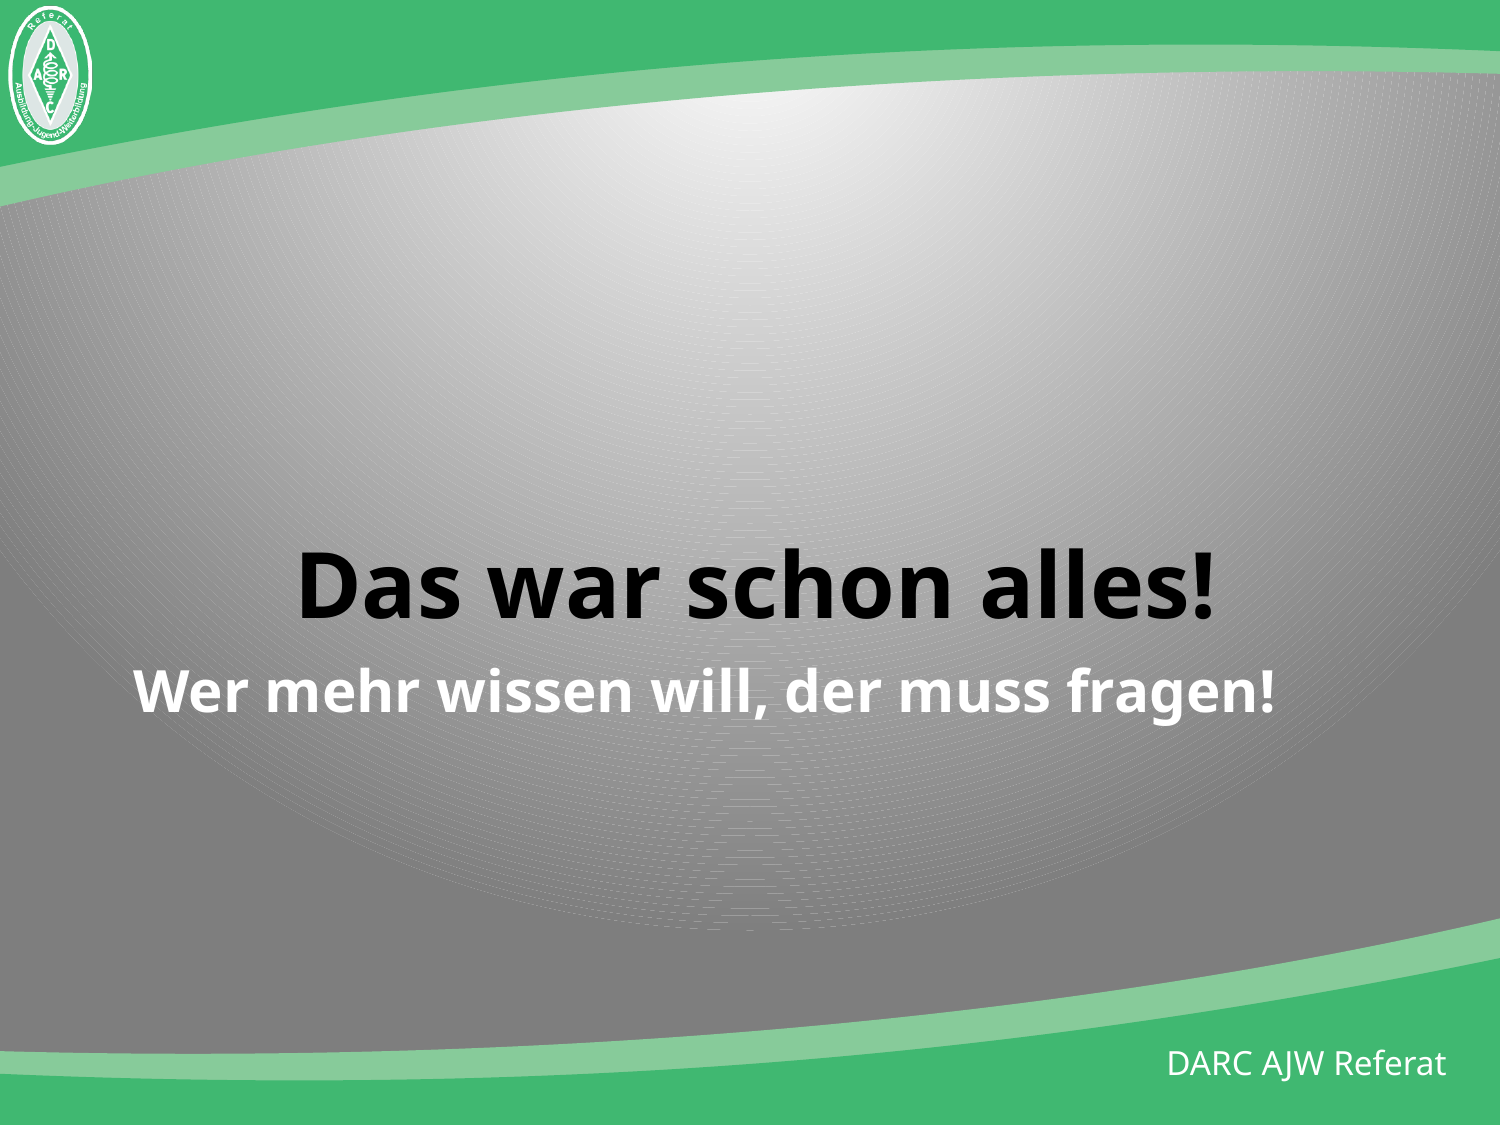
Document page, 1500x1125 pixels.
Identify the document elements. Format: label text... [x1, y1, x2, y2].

title Das war schon alles! [118, 420, 1394, 645]
picture [0, 0, 101, 151]
list Wer mehr wissen will, der muss fragen! [118, 647, 1394, 894]
